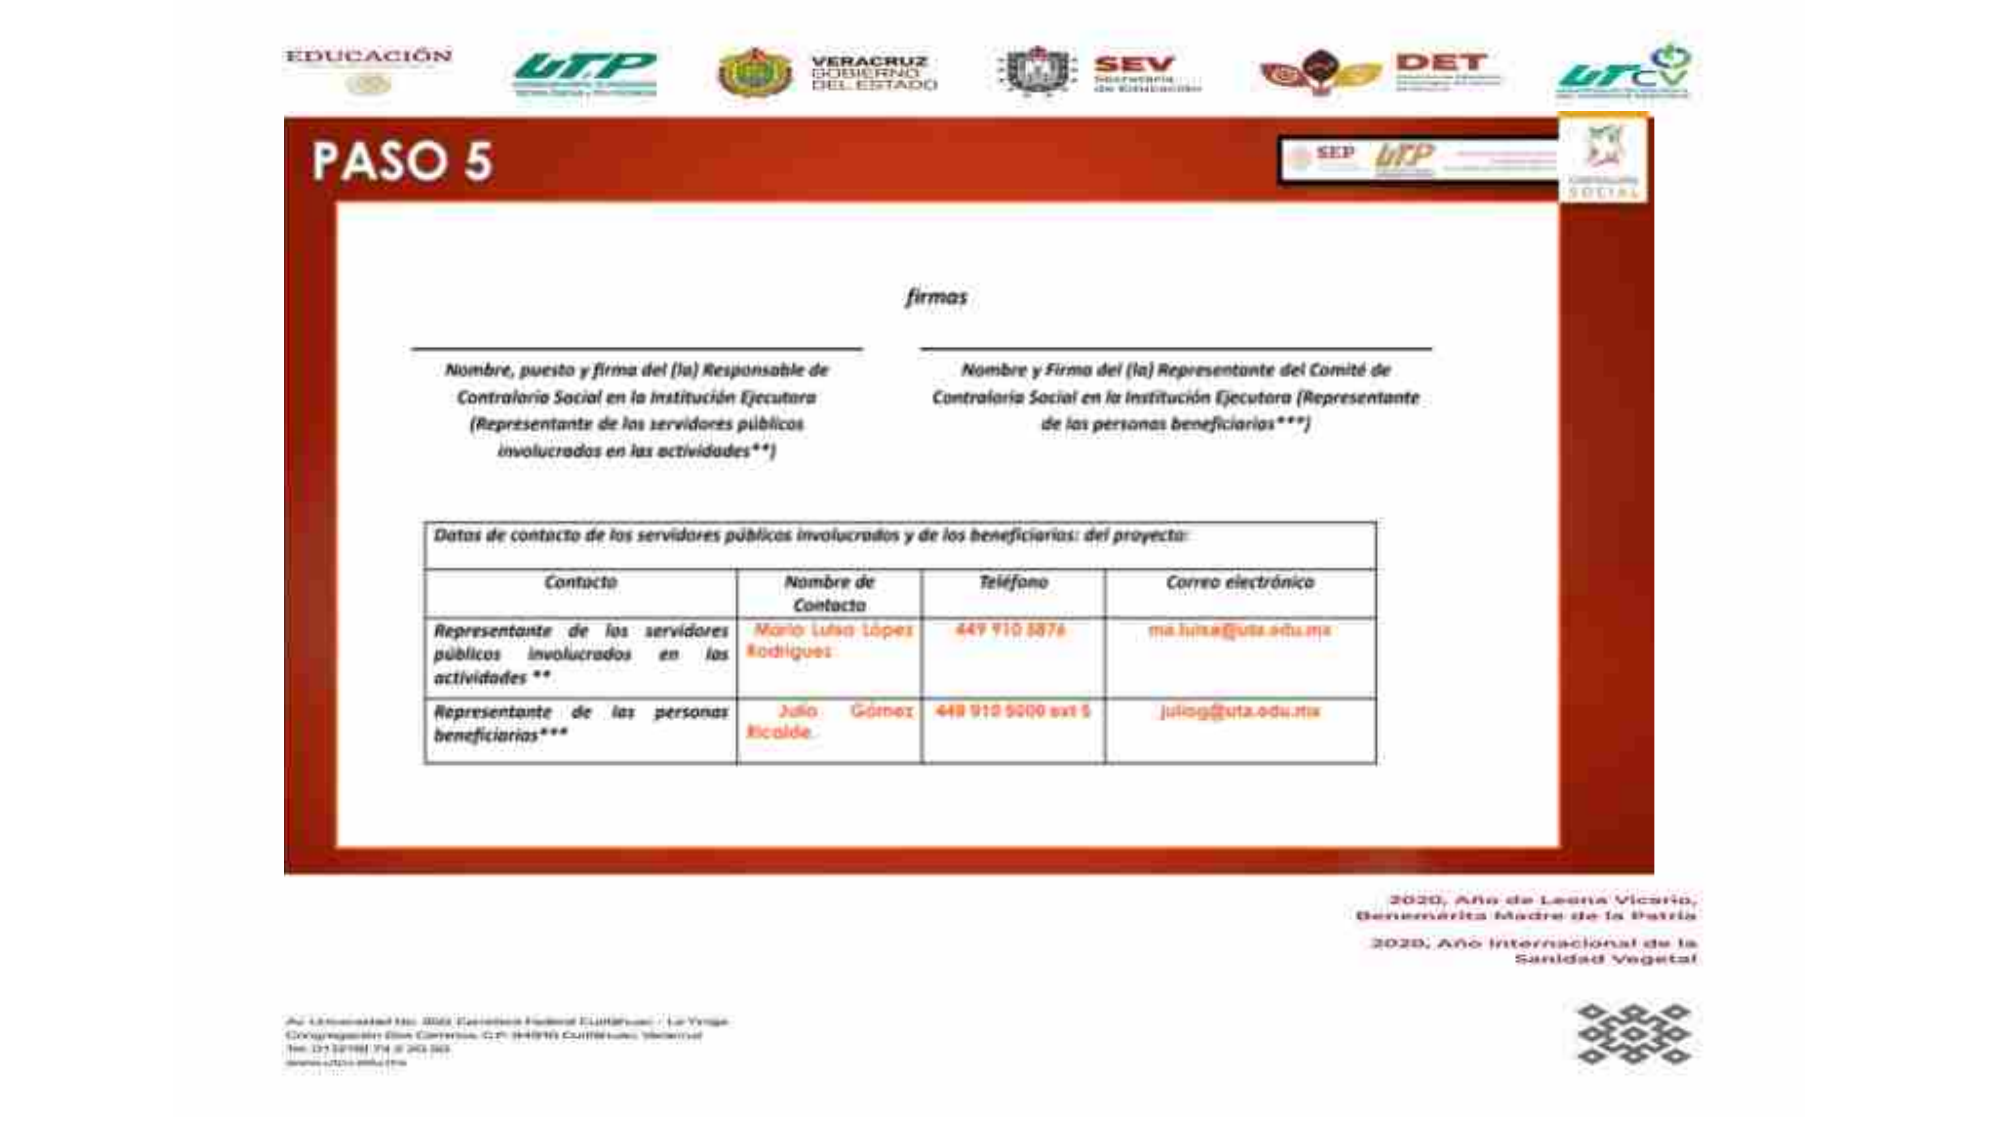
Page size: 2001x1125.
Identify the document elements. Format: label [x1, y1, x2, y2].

picture [173, 0, 1805, 1117]
